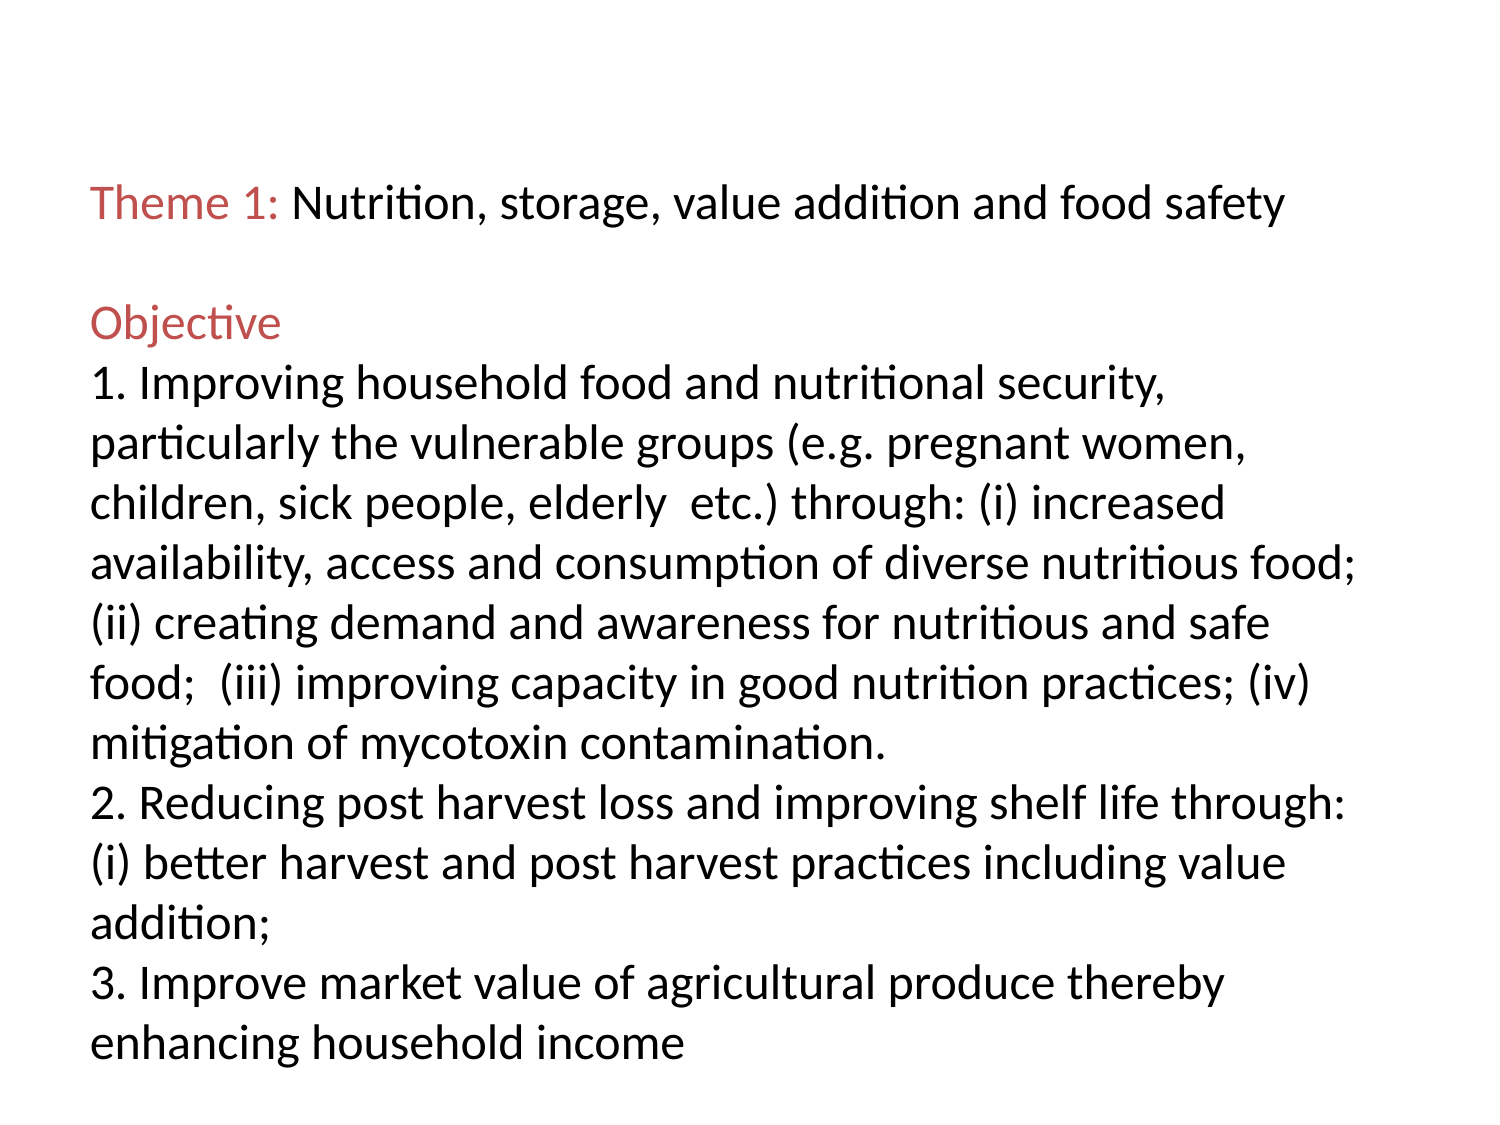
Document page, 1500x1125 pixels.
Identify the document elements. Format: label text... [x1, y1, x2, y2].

text_box Theme 1: Nutrition, storage, value addition and food safety Objective 1. Improving household food and nutritional security, particularly the vulnerable groups (e.g. pregnant women, children, sick people, elderly etc.) through: (i) increased availability, access and consumption of diverse nutritious food; (ii) creating demand and awareness for nutritious and safe food; (iii) improving capacity in good nutrition practices; (iv) mitigation of mycotoxin contamination. 2. Reducing post harvest loss and improving shelf life through: (i) better harvest and post harvest practices including value addition; 3. Improve market value of agricultural produce thereby enhancing household income [75, 162, 1400, 1125]
